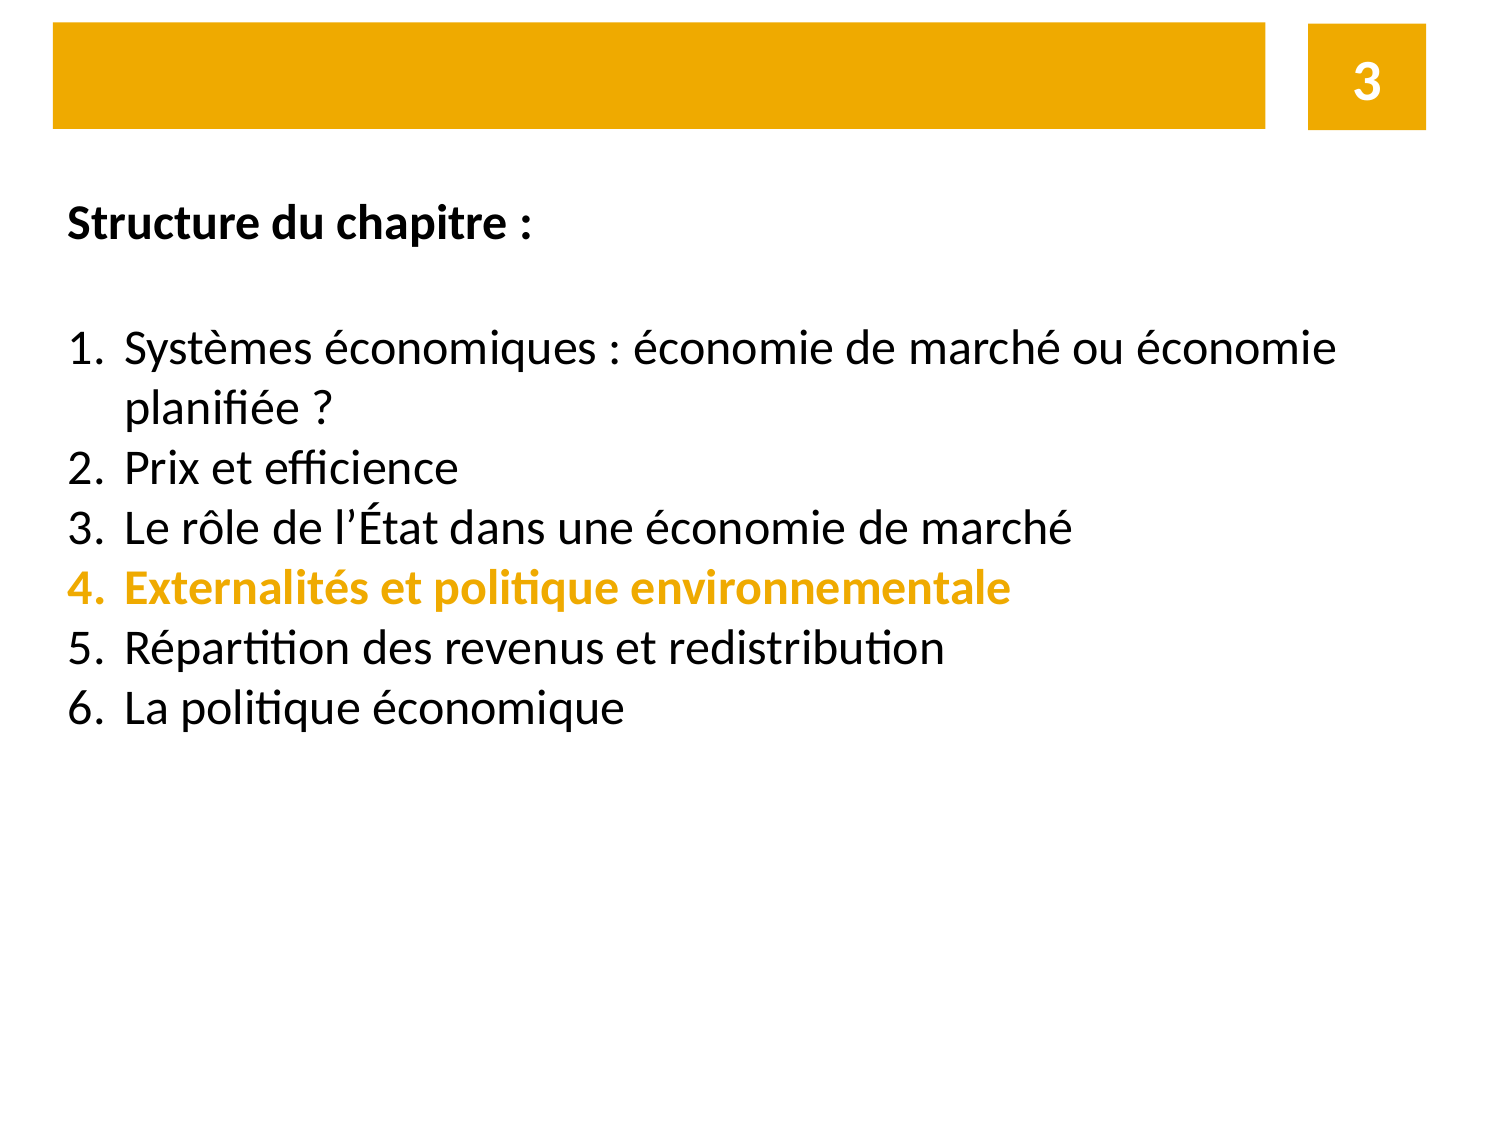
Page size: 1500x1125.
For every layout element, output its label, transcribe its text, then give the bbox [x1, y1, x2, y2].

text_box 3 [1308, 23, 1427, 131]
text_box [52, 22, 1266, 129]
text_box Structure du chapitre : Systèmes économiques : économie de marché ou économie planifiée ? Prix et efficience Le rôle de l’État dans une économie de marché Externalités et politique environnementale Répartition des revenus et redistribution La politique économique [53, 182, 1415, 742]
